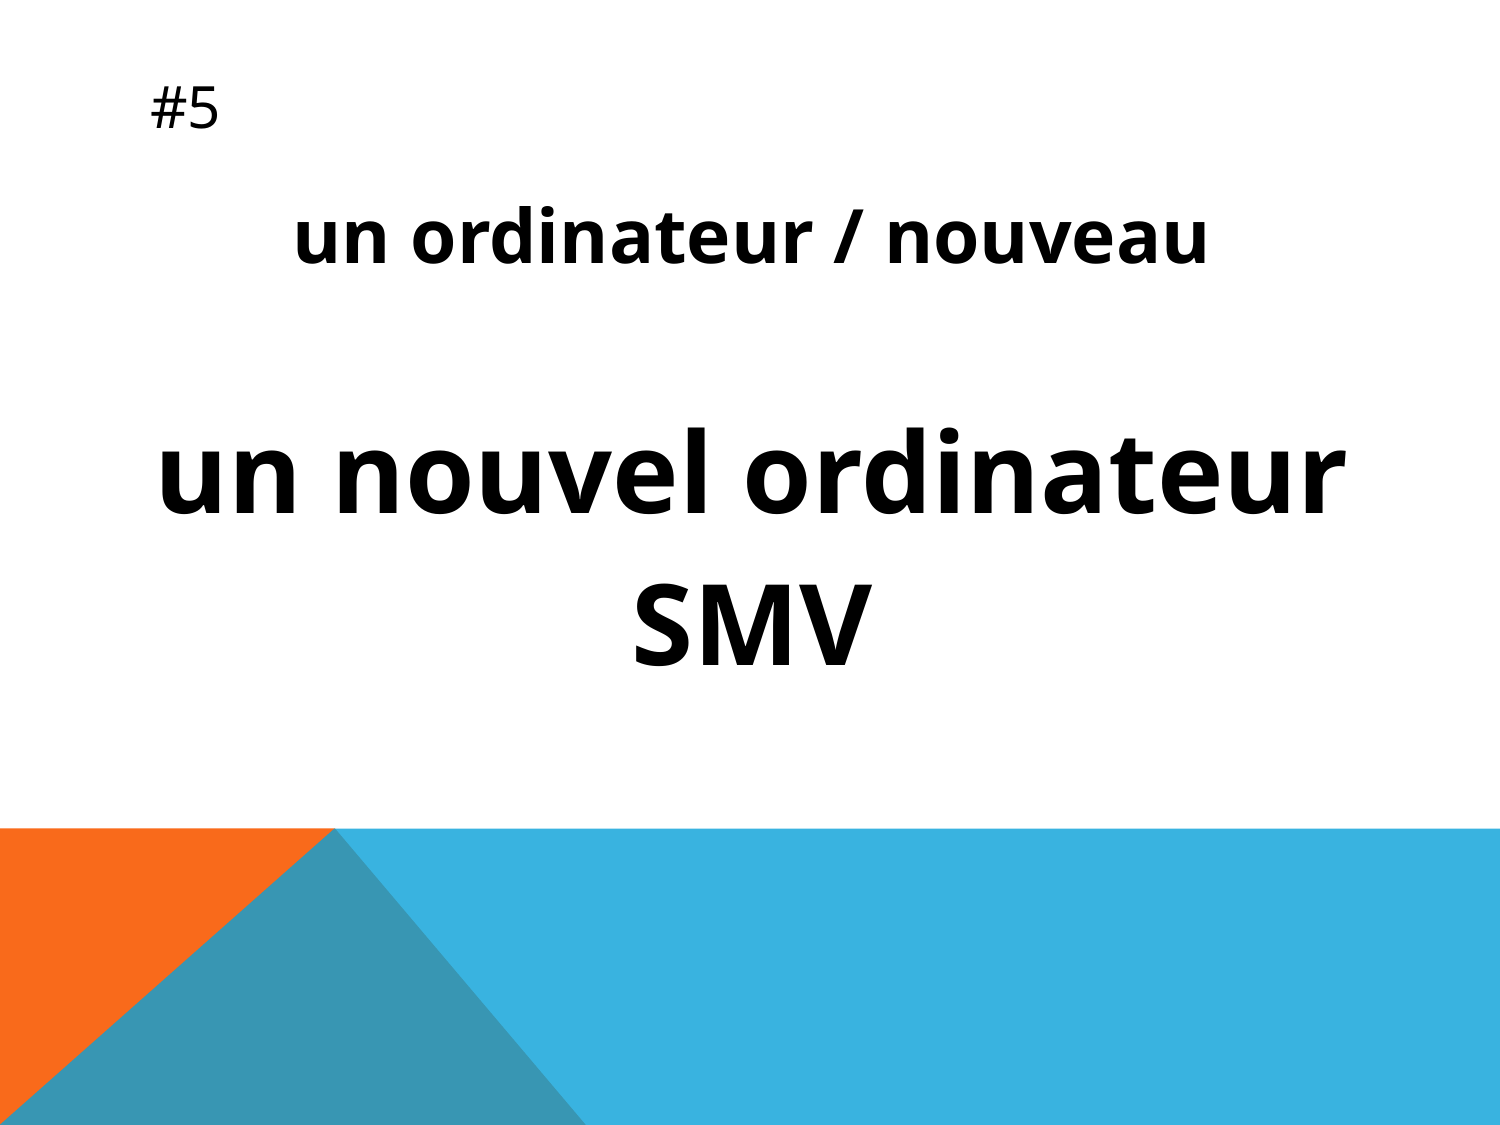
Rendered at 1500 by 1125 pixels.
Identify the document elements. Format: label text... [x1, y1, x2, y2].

title #5 [135, 60, 1369, 150]
list un ordinateur / nouveau un nouvel ordinateur SMV [135, 180, 1369, 768]
